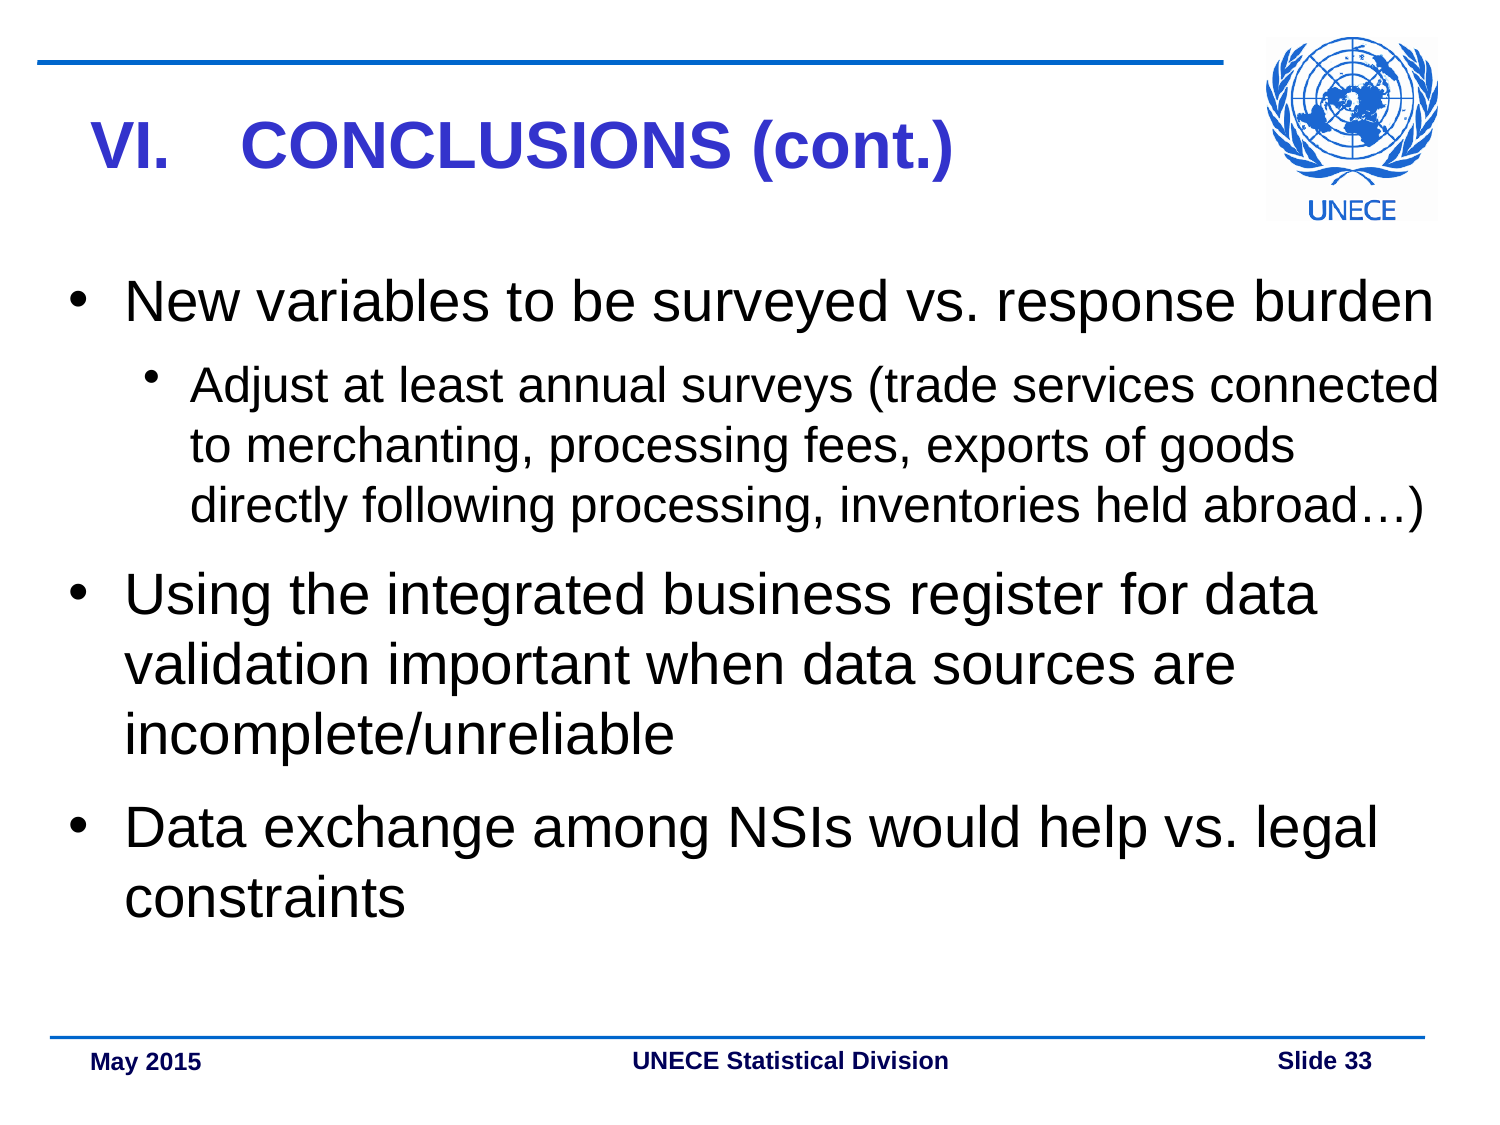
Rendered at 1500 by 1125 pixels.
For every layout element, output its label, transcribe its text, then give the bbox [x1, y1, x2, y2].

picture [1266, 37, 1438, 221]
list New variables to be surveyed vs. response burden Adjust at least annual surveys (trade services connected to merchanting, processing fees, exports of goods directly following processing, inventories held abroad…) Using the integrated business register for data validation important when data sources are incomplete/unreliable Data exchange among NSIs would help vs. legal constraints [53, 255, 1483, 988]
title VI. CONCLUSIONS (cont.) [75, 64, 1238, 220]
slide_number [74, 1037, 388, 1113]
